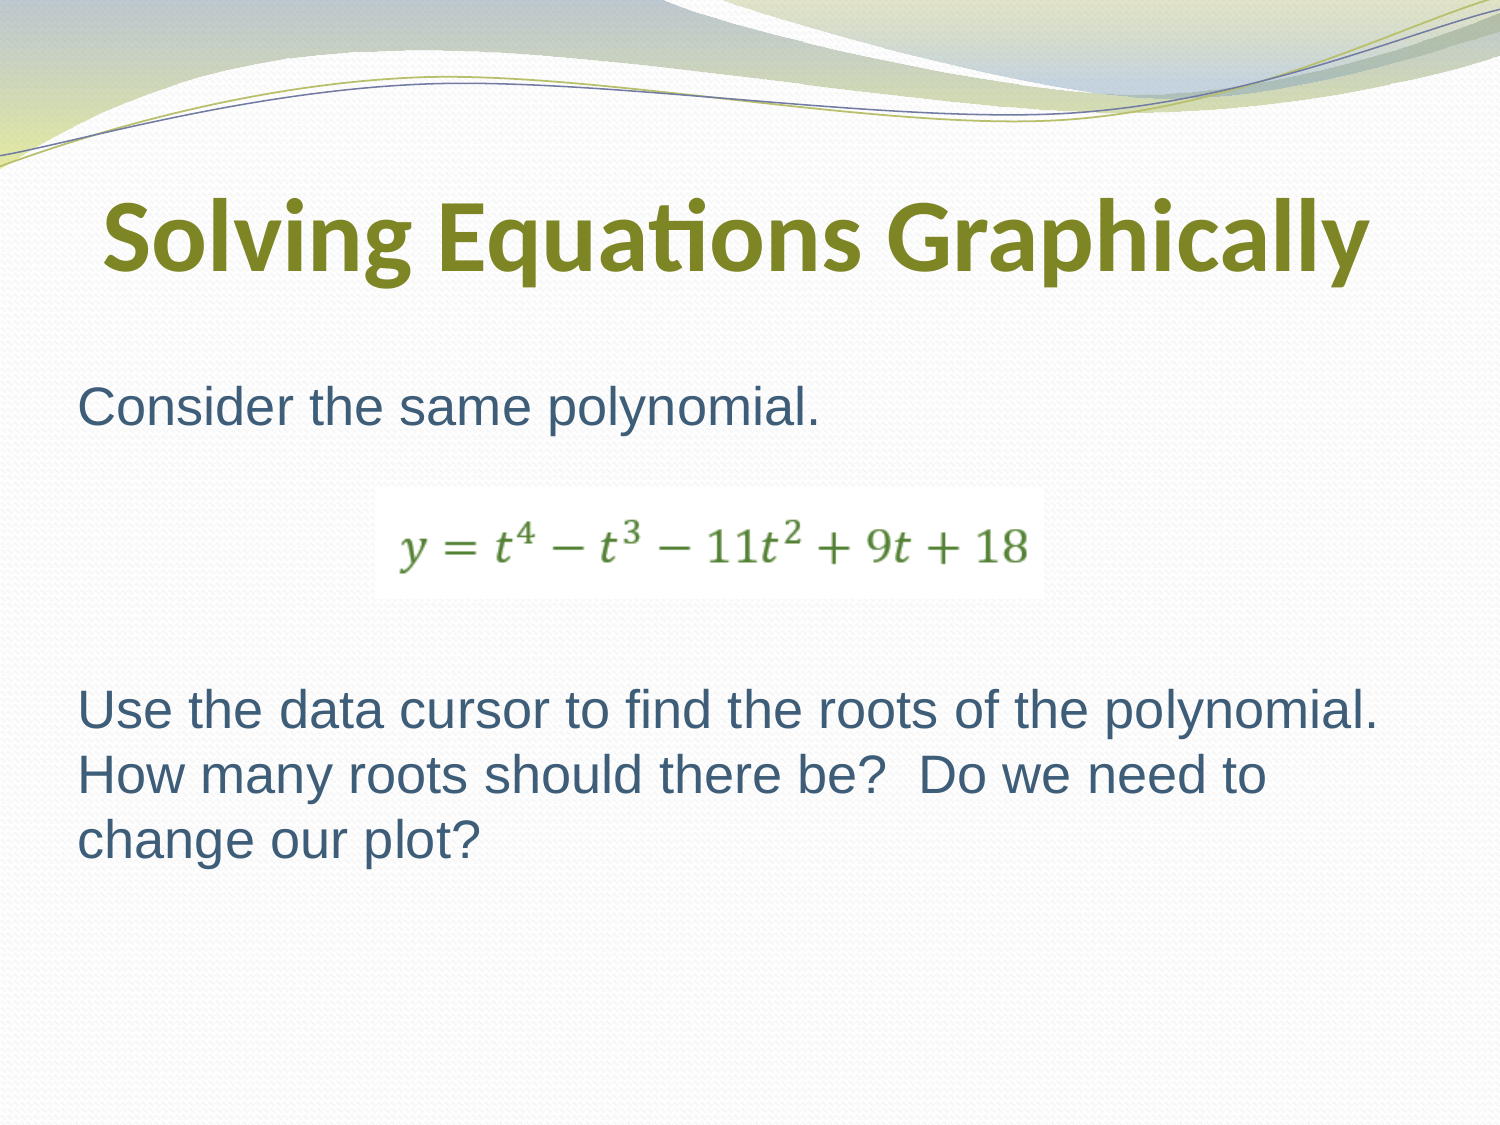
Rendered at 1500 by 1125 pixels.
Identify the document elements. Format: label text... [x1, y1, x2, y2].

text_box Consider the same polynomial. Use the data cursor to find the roots of the polynomial. How many roots should there be? Do we need to change our plot? [62, 363, 1413, 888]
title Solving Equations Graphically [62, 104, 1413, 293]
picture [374, 487, 1044, 599]
